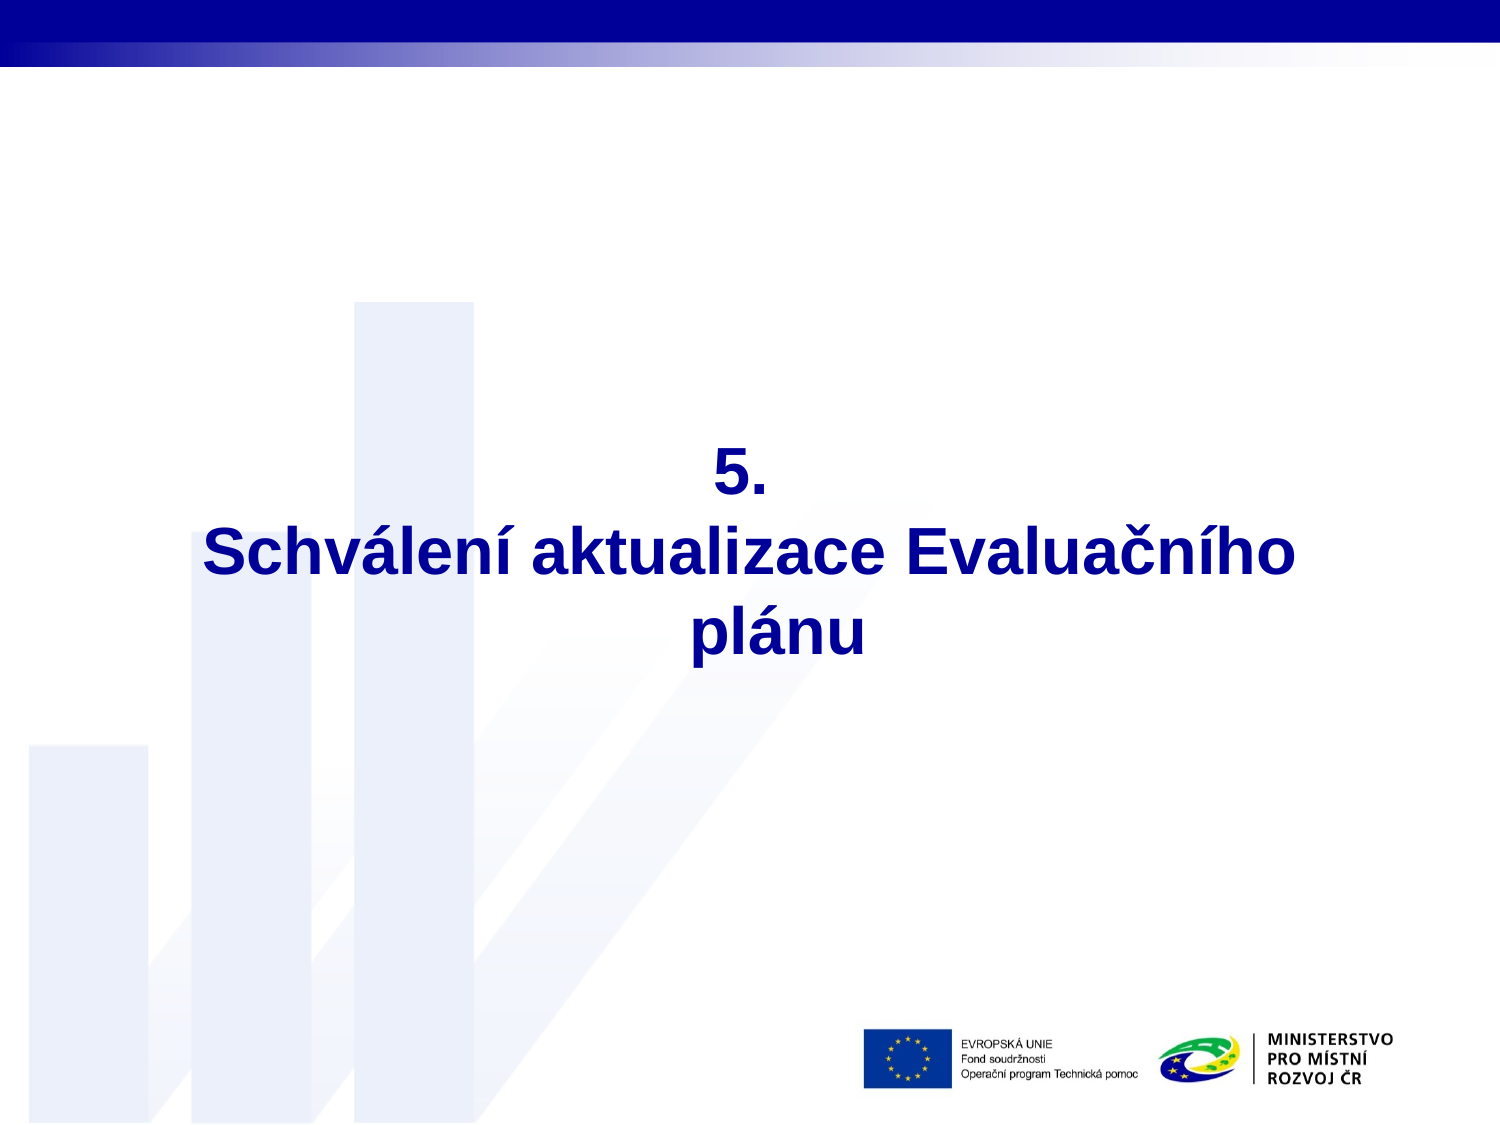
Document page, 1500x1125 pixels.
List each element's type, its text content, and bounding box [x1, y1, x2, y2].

picture [29, 302, 1412, 1125]
text_box 5. Schválení aktualizace Evaluačního plánu [171, 420, 1329, 676]
